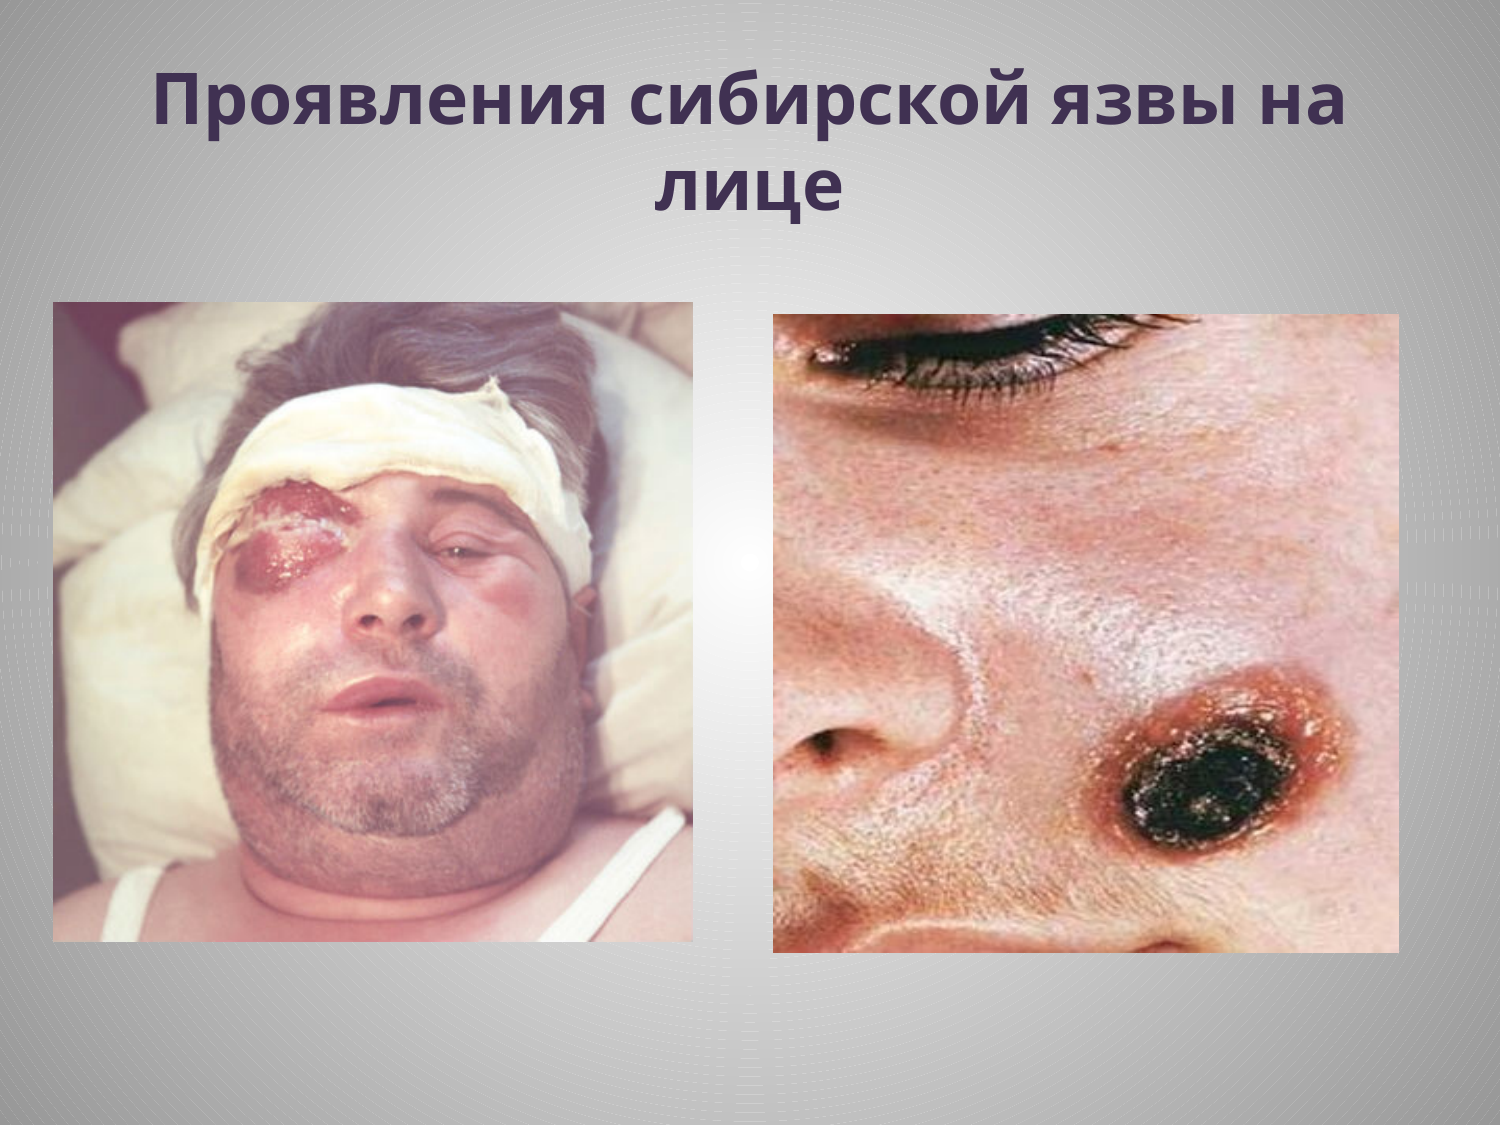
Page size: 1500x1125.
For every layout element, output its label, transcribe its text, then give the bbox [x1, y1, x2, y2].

picture [773, 314, 1399, 953]
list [52, 302, 693, 942]
title Проявления сибирской язвы на лице [75, 45, 1425, 233]
